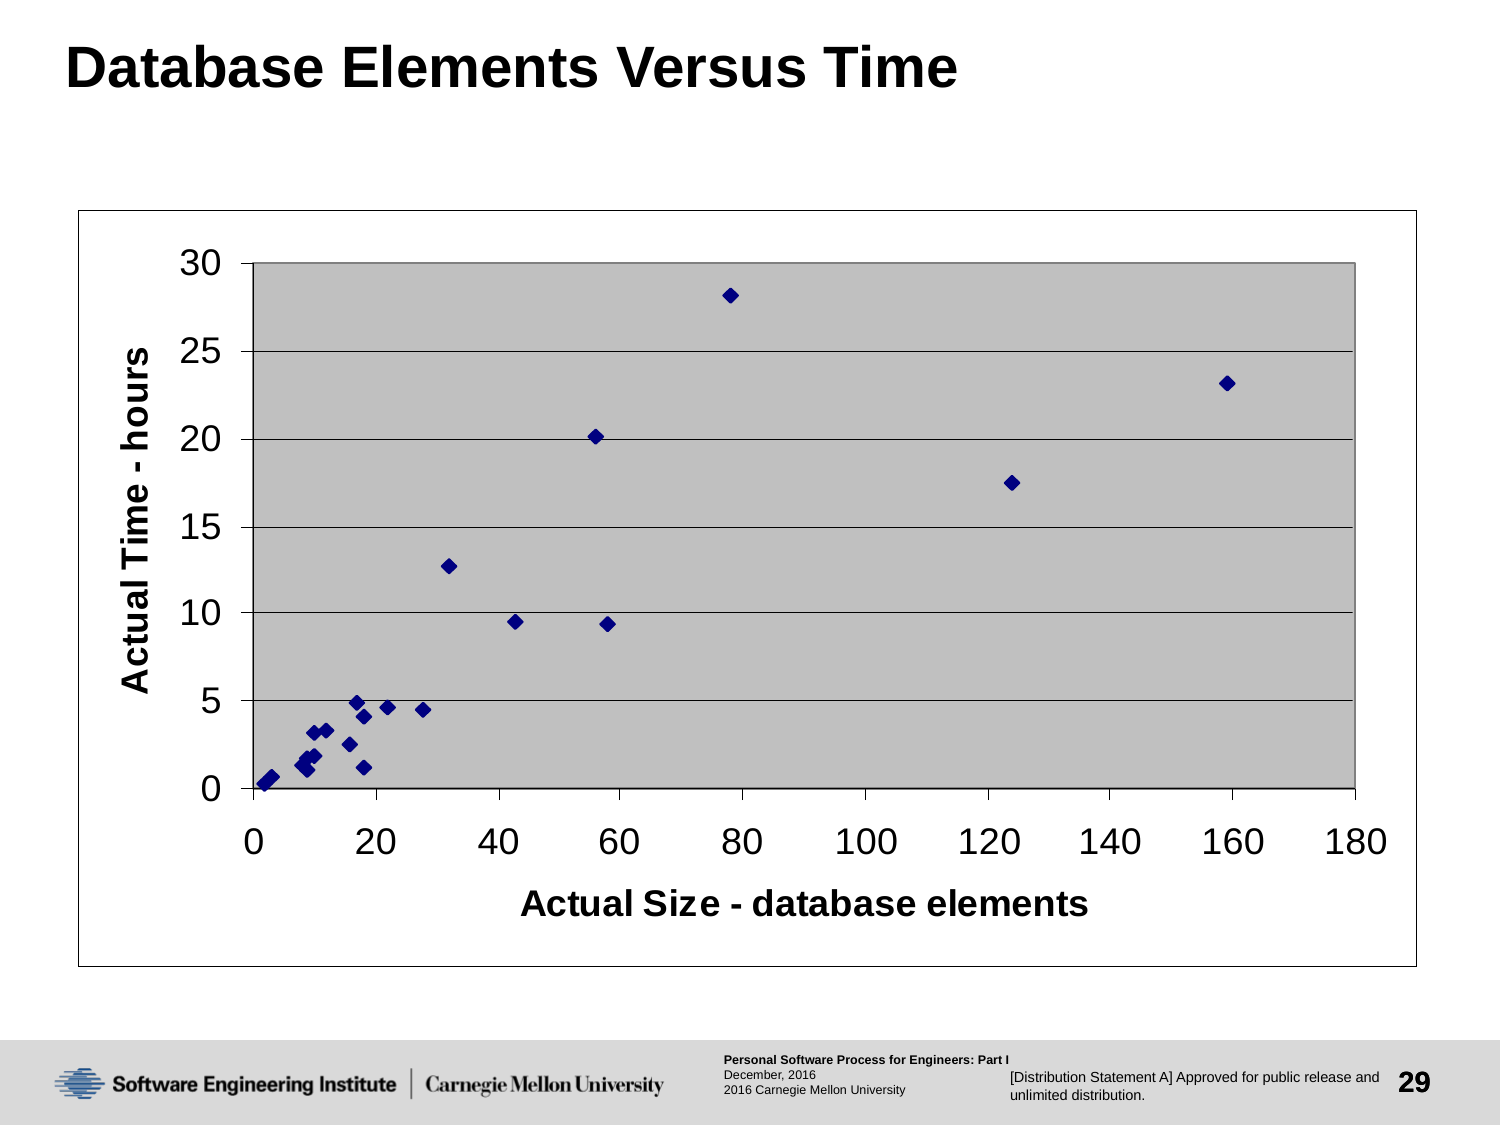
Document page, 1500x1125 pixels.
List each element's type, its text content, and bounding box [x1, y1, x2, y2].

title Database Elements Versus Time [65, 37, 1313, 148]
picture [46, 1061, 673, 1104]
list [65, 198, 1431, 979]
